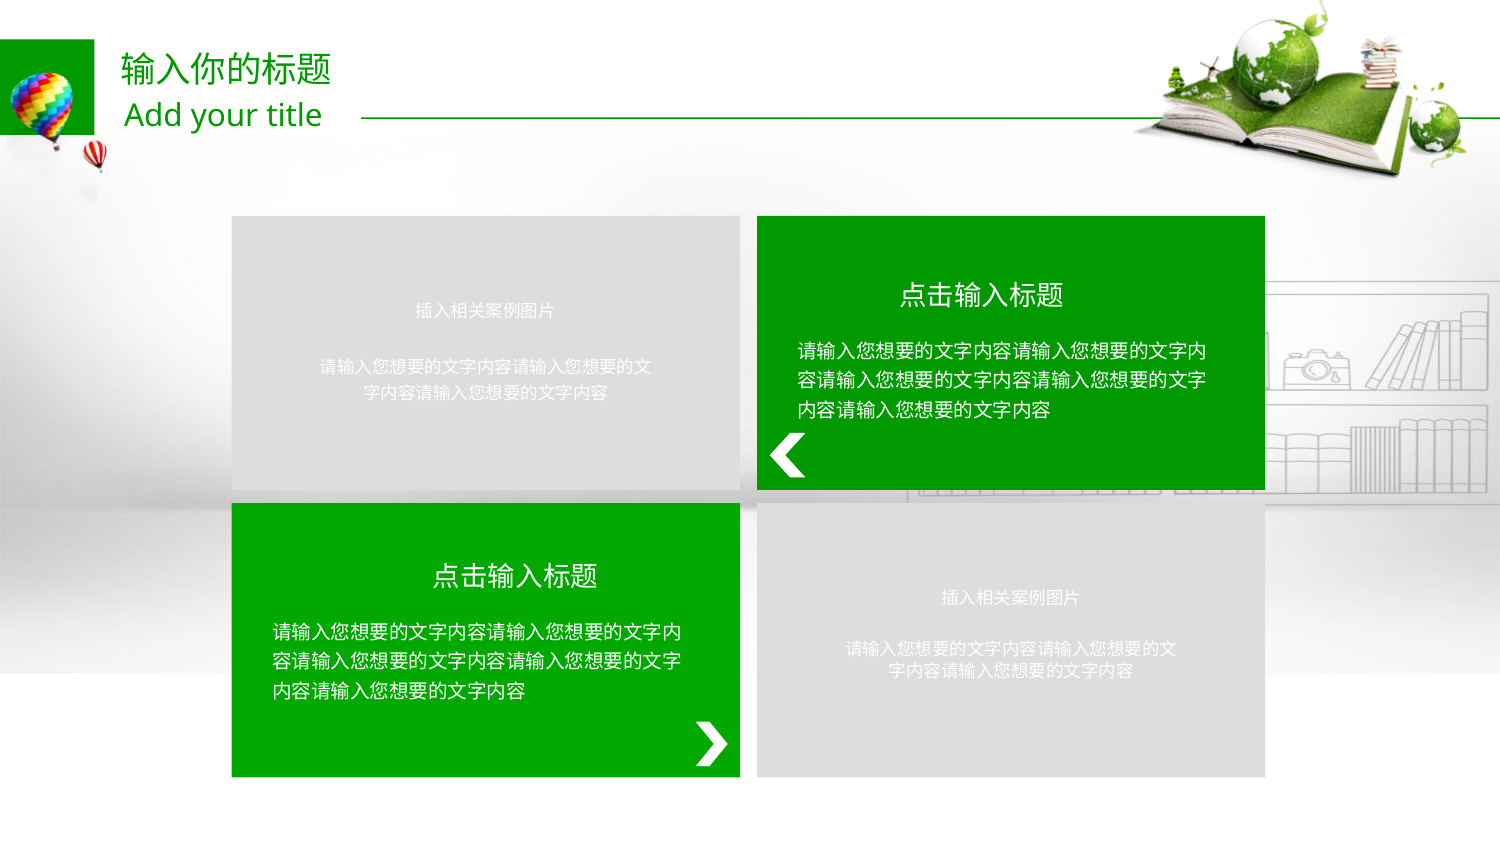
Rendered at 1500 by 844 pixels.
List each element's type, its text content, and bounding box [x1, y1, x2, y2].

text_box [230, 502, 741, 779]
text_box 请输入您想要的文字内容请输入您想要的文字内容请输入您想要的文字内容请输入您想要的文字内容请输入您想要的文字内容 [797, 332, 1225, 422]
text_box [315, 299, 657, 405]
text_box 点击输入标题 [797, 277, 1166, 311]
text_box 请输入您想要的文字内容请输入您想要的文字内容请输入您想要的文字内容请输入您想要的文字内容请输入您想要的文字内容 [272, 614, 700, 703]
text_box [695, 721, 728, 767]
text_box [231, 215, 741, 490]
text_box [756, 215, 1266, 491]
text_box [840, 586, 1182, 682]
text_box [757, 503, 1266, 778]
text_box 点击输入标题 [331, 558, 700, 592]
text_box [769, 432, 806, 478]
picture [0, 0, 1500, 844]
